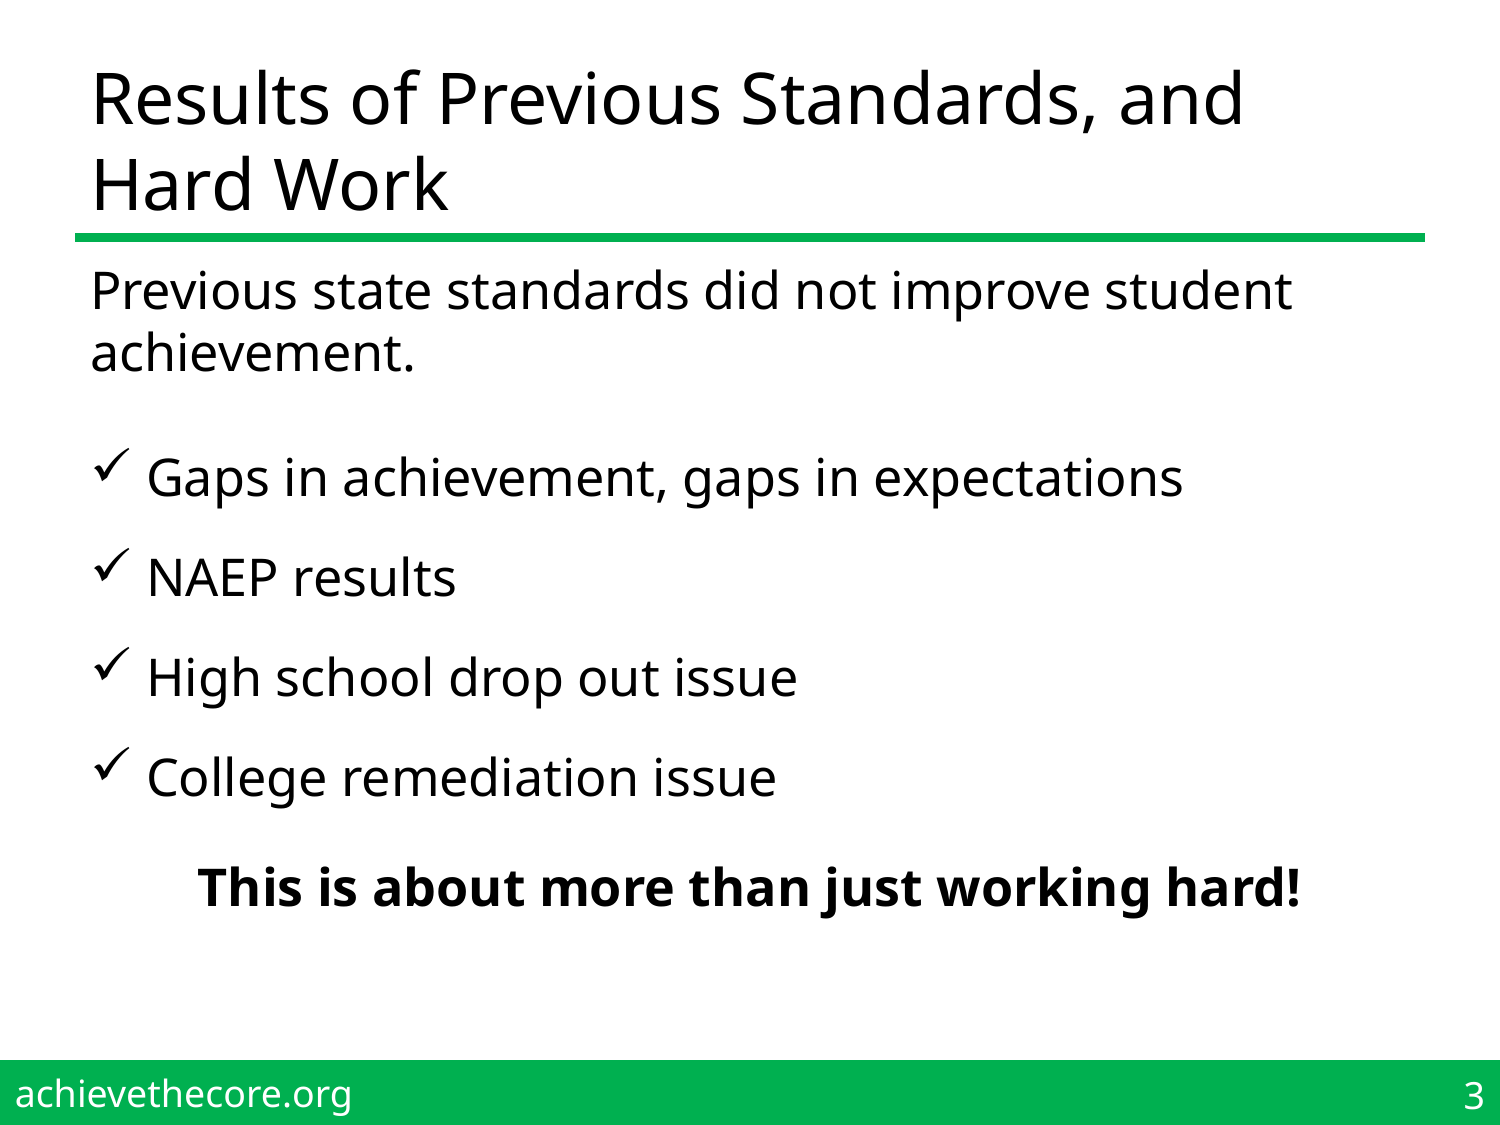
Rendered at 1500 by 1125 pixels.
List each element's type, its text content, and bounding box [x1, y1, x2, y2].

title Results of Previous Standards, and Hard Work [75, 45, 1425, 233]
list Previous state standards did not improve student achievement. Gaps in achievement, gaps in expectations NAEP results High school drop out issue College remediation issue This is about more than just working hard! [75, 249, 1425, 1005]
slide_number 3 [1149, 1067, 1500, 1125]
